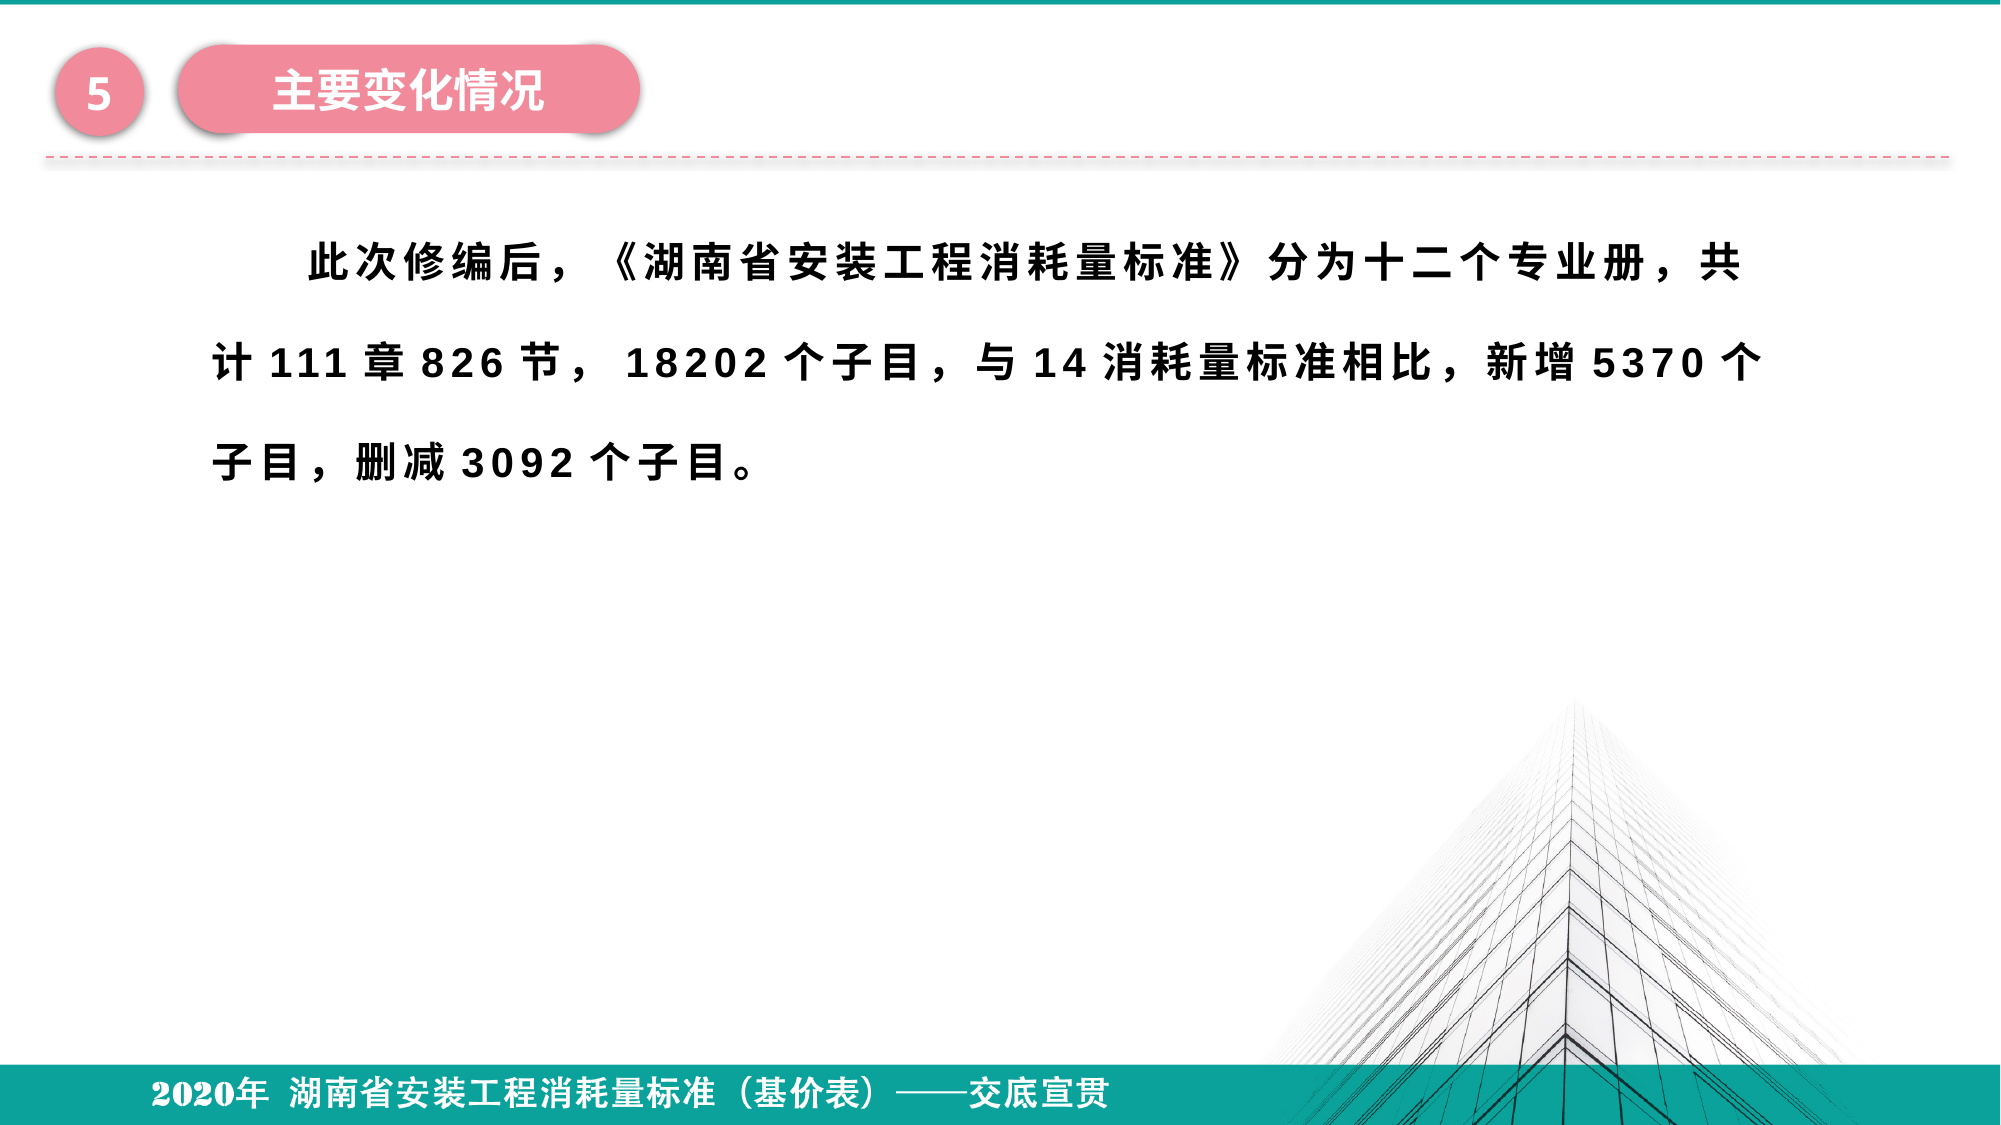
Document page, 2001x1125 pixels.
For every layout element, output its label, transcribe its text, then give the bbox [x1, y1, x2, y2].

picture [0, 0, 2001, 1125]
title 此次修编后，《湖南省安装工程消耗量标准》分为十二个专业册，共计111章826节，18202个子目，与14消耗量标准相比，新增5370个子目，删减3092个子目。 [196, 158, 1805, 494]
slide_number [1918, 0, 2000, 52]
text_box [45, 44, 1955, 158]
